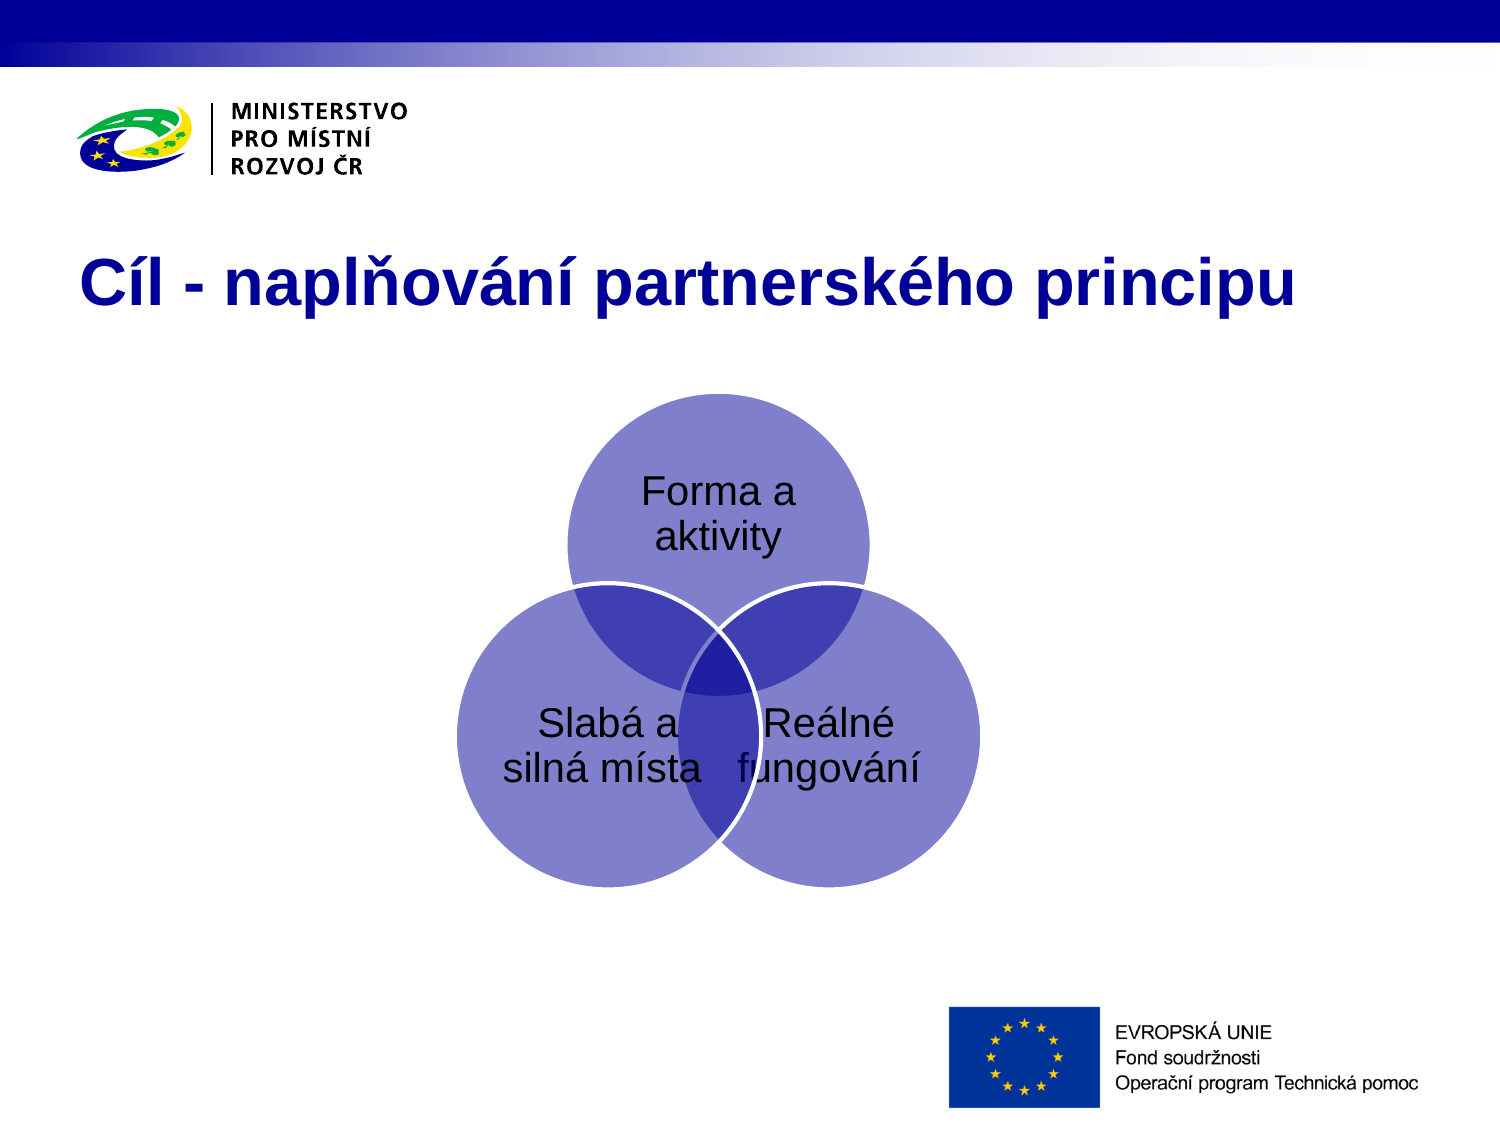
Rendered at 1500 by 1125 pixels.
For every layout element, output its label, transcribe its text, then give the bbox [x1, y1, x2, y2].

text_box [249, 385, 1188, 897]
picture [915, 973, 1452, 1125]
title Cíl - naplňování partnerského principu [64, 231, 1425, 315]
